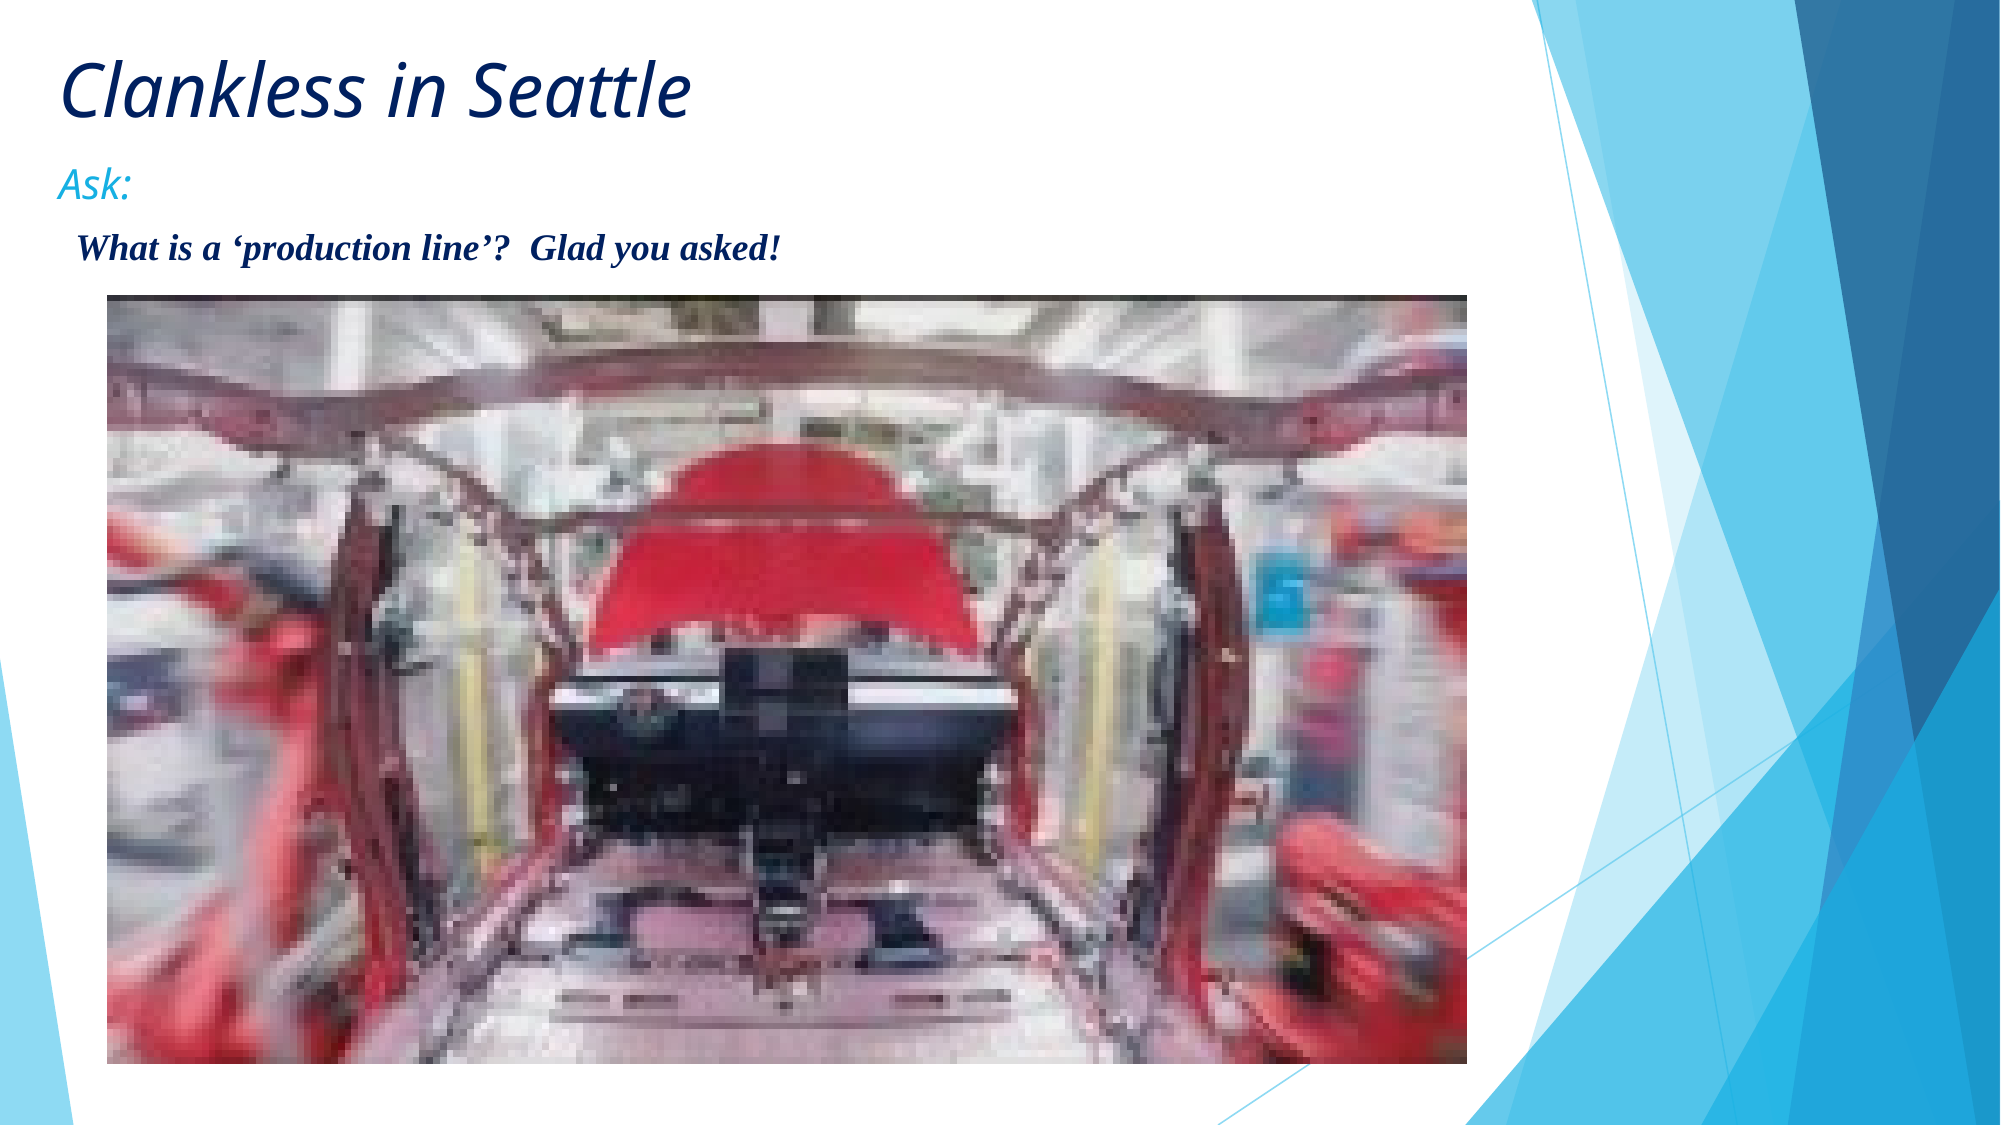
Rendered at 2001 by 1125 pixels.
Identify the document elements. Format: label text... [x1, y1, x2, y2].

list What is a ‘production line’? Glad you asked! [60, 215, 1493, 1010]
title Clankless in Seattle [43, 34, 829, 150]
picture [107, 295, 1467, 1064]
text_box Ask: [43, 149, 189, 215]
